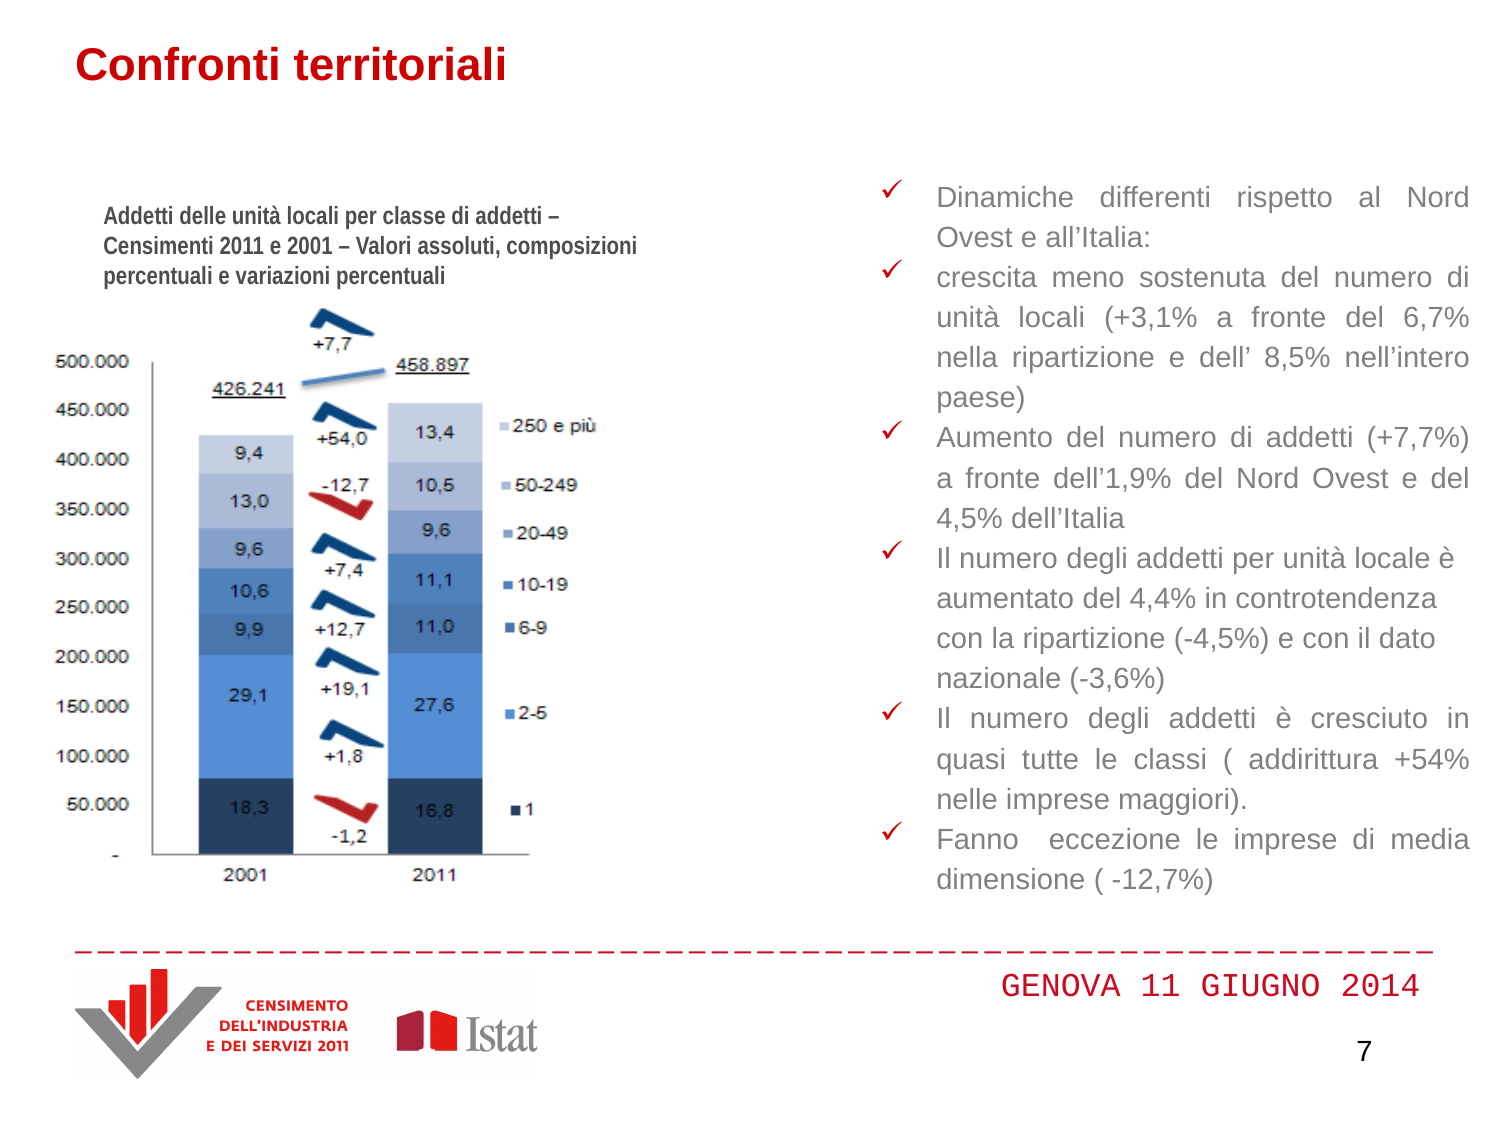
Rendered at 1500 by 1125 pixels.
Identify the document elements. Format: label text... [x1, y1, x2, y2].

text_box Confronti territoriali [75, 54, 1388, 125]
slide_number 7 [1074, 1025, 1388, 1100]
text_box Addetti delle unità locali per classe di addetti – Censimenti 2011 e 2001 – Valori assoluti, composizioni percentuali e variazioni percentuali [88, 191, 656, 297]
picture [75, 969, 538, 1082]
text_box Dinamiche differenti rispetto al Nord Ovest e all’Italia: crescita meno sostenuta del numero di unità locali (+3,1% a fronte del 6,7% nella ripartizione e dell’ 8,5% nell’intero paese) Aumento del numero di addetti (+7,7%) a fronte dell’1,9% del Nord Ovest e del 4,5% dell’Italia Il numero degli addetti per unità locale è aumentato del 4,4% in controtendenza con la ripartizione (-4,5%) e con il dato nazionale (-3,6%) Il numero degli addetti è cresciuto in quasi tutte le classi ( addirittura +54% nelle imprese maggiori). Fanno eccezione le imprese di media dimensione ( -12,7%) [879, 172, 1471, 923]
picture [29, 266, 621, 899]
